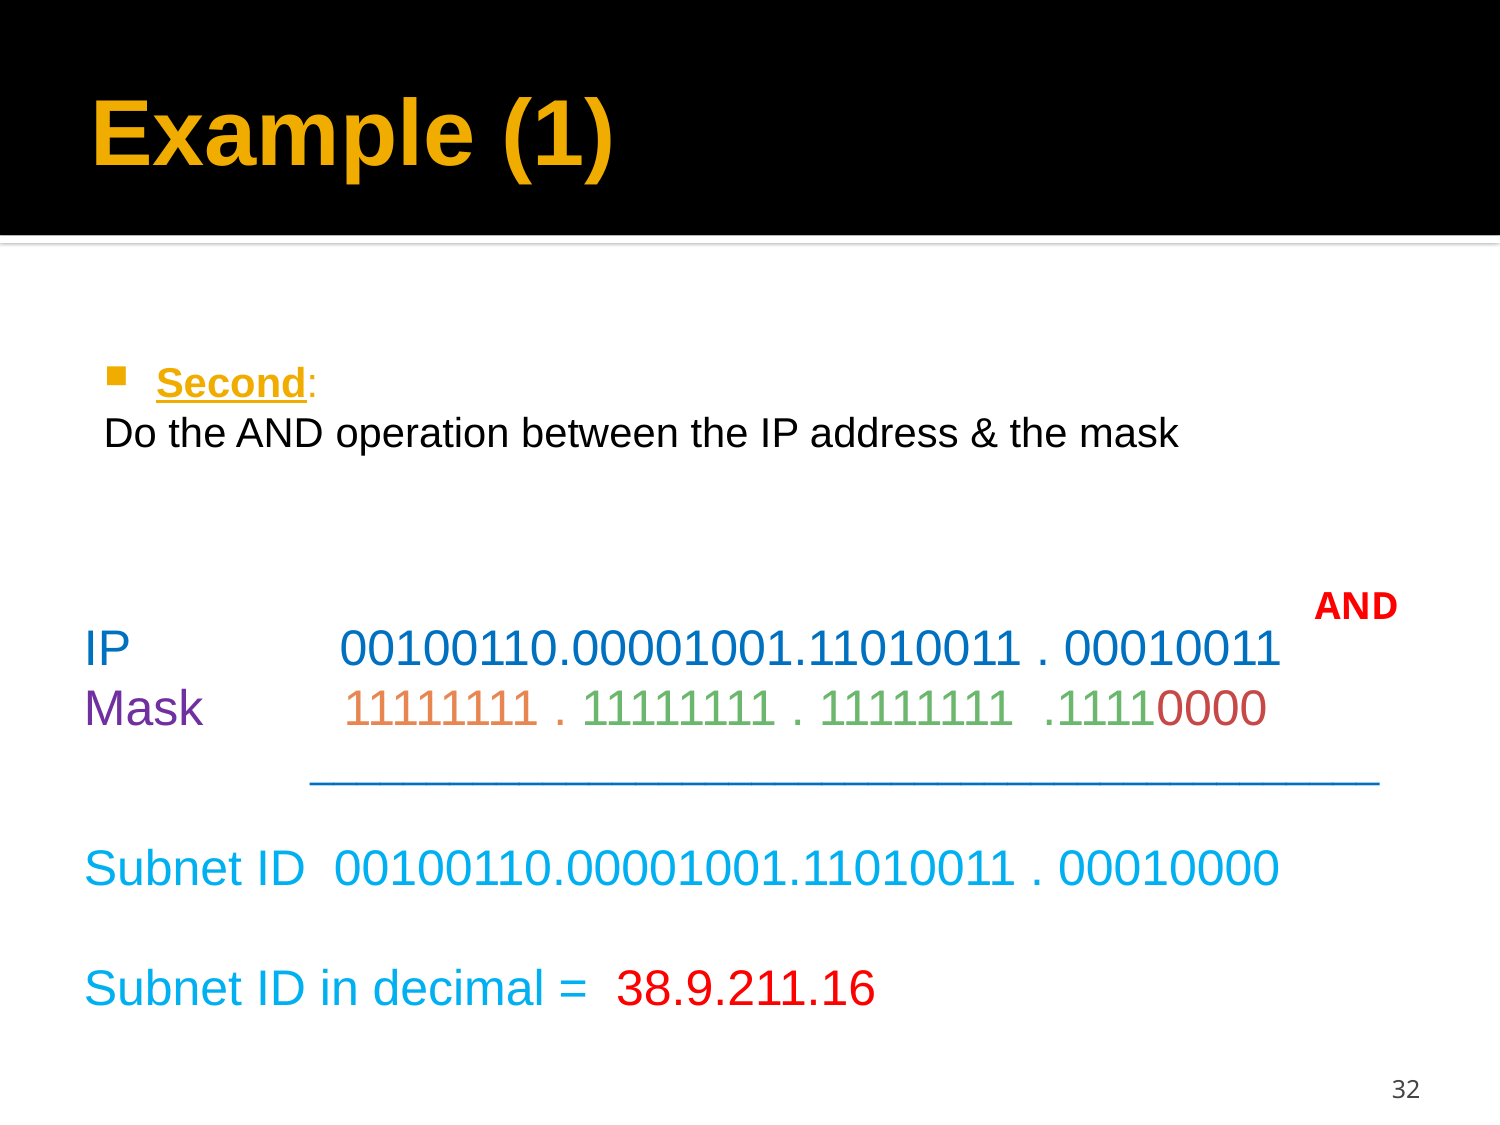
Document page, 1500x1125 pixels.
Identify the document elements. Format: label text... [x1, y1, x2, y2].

text_box AND [1299, 574, 1488, 635]
slide_number 32 [1345, 1062, 1467, 1108]
list Second: Do the AND operation between the IP address & the mask IP 00100110.00001001.11010011 . 00010011 Mask 11111111 . 11111111 . 11111111 .11110000 ______________________________________________ Subnet ID 00100110.00001001.11010011 . 00010000 Subnet ID in decimal = 38.9.211.16 [75, 291, 1425, 1050]
title Example (1) [75, 25, 1425, 231]
